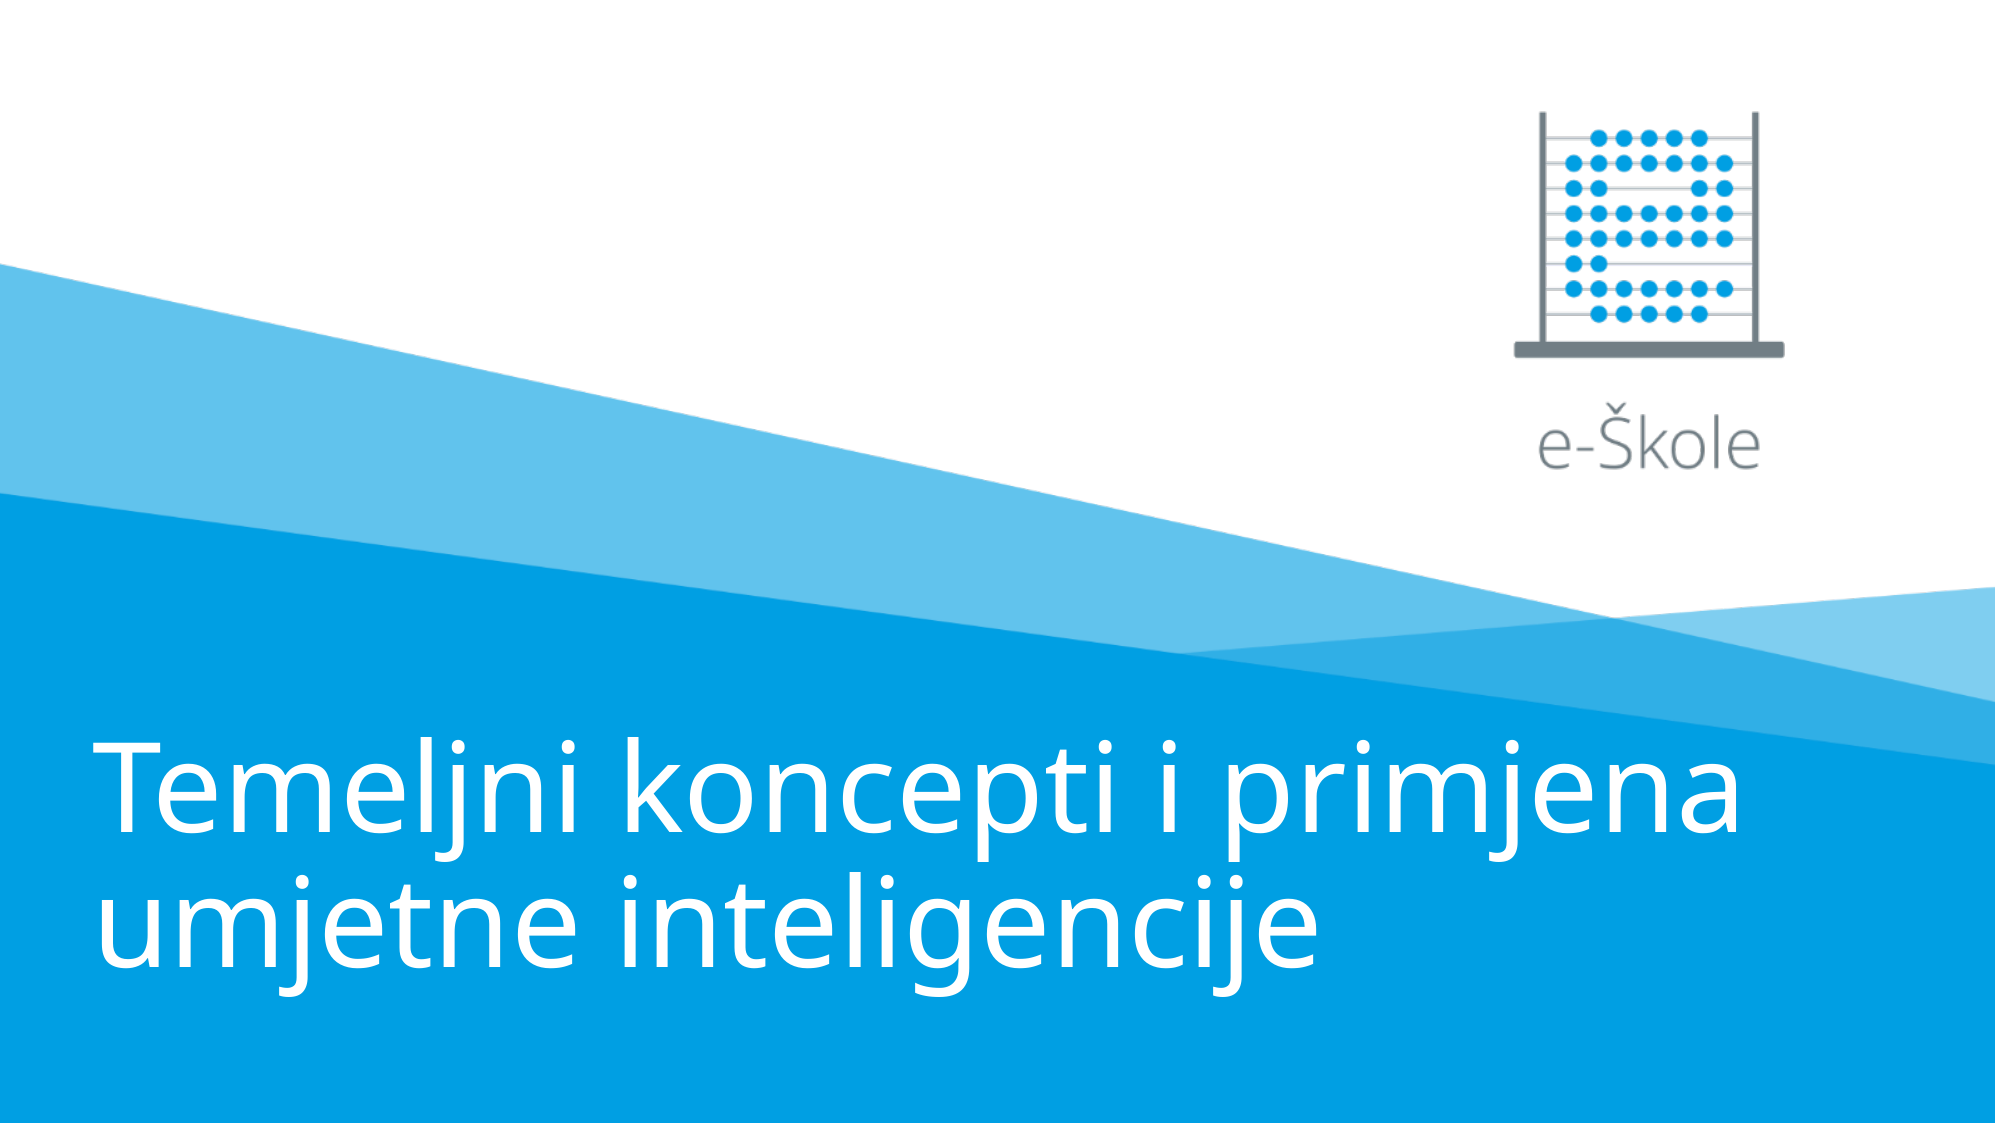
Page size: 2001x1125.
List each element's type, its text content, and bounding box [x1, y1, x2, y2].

title Temeljni koncepti i primjena umjetne inteligencije [77, 715, 1875, 1004]
picture [0, 0, 1995, 764]
